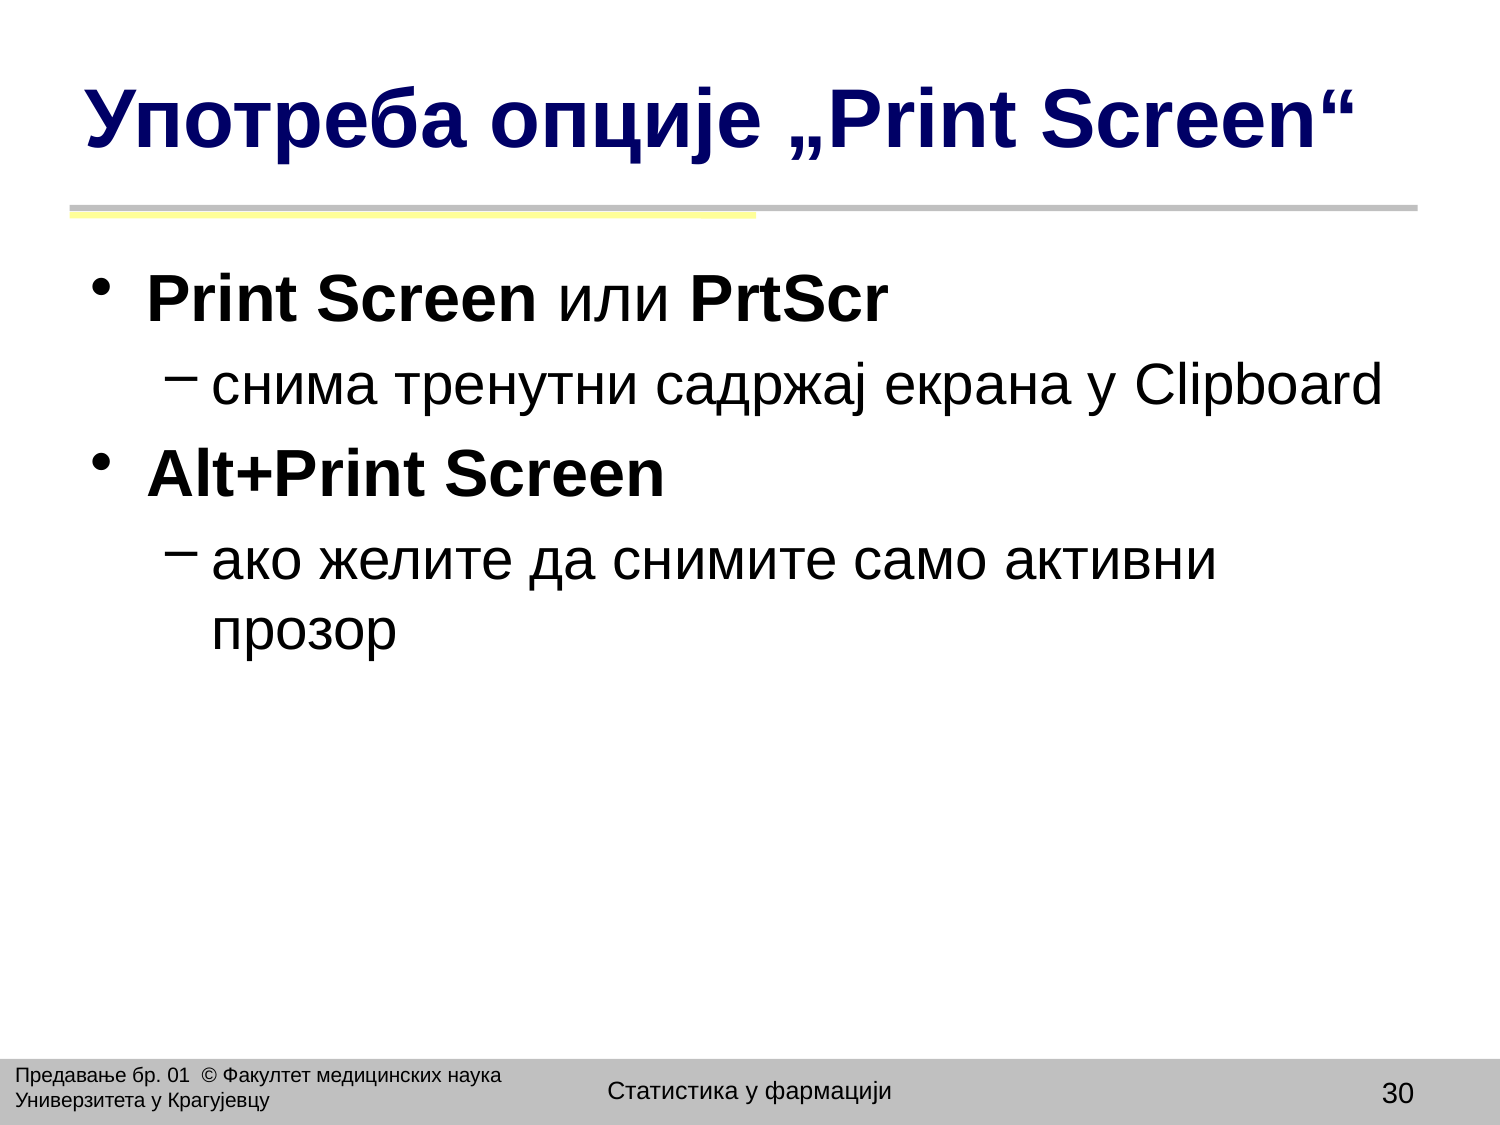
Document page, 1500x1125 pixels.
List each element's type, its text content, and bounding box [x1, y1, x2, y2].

slide_number 30 [1079, 1066, 1430, 1125]
slide_number Предавање бр. 01 © Факултет медицинских наука Универзитета у Крагујевцу [0, 1053, 614, 1108]
title Употреба опције „Print Screen“ [69, 19, 1426, 208]
footer Статистика у фармацији [512, 1066, 988, 1125]
list Print Screen или PrtScr снима тренутни садржај екрана у Clipboard Alt+Print Screen ако желите да снимите само активни прозор [74, 246, 1426, 1023]
